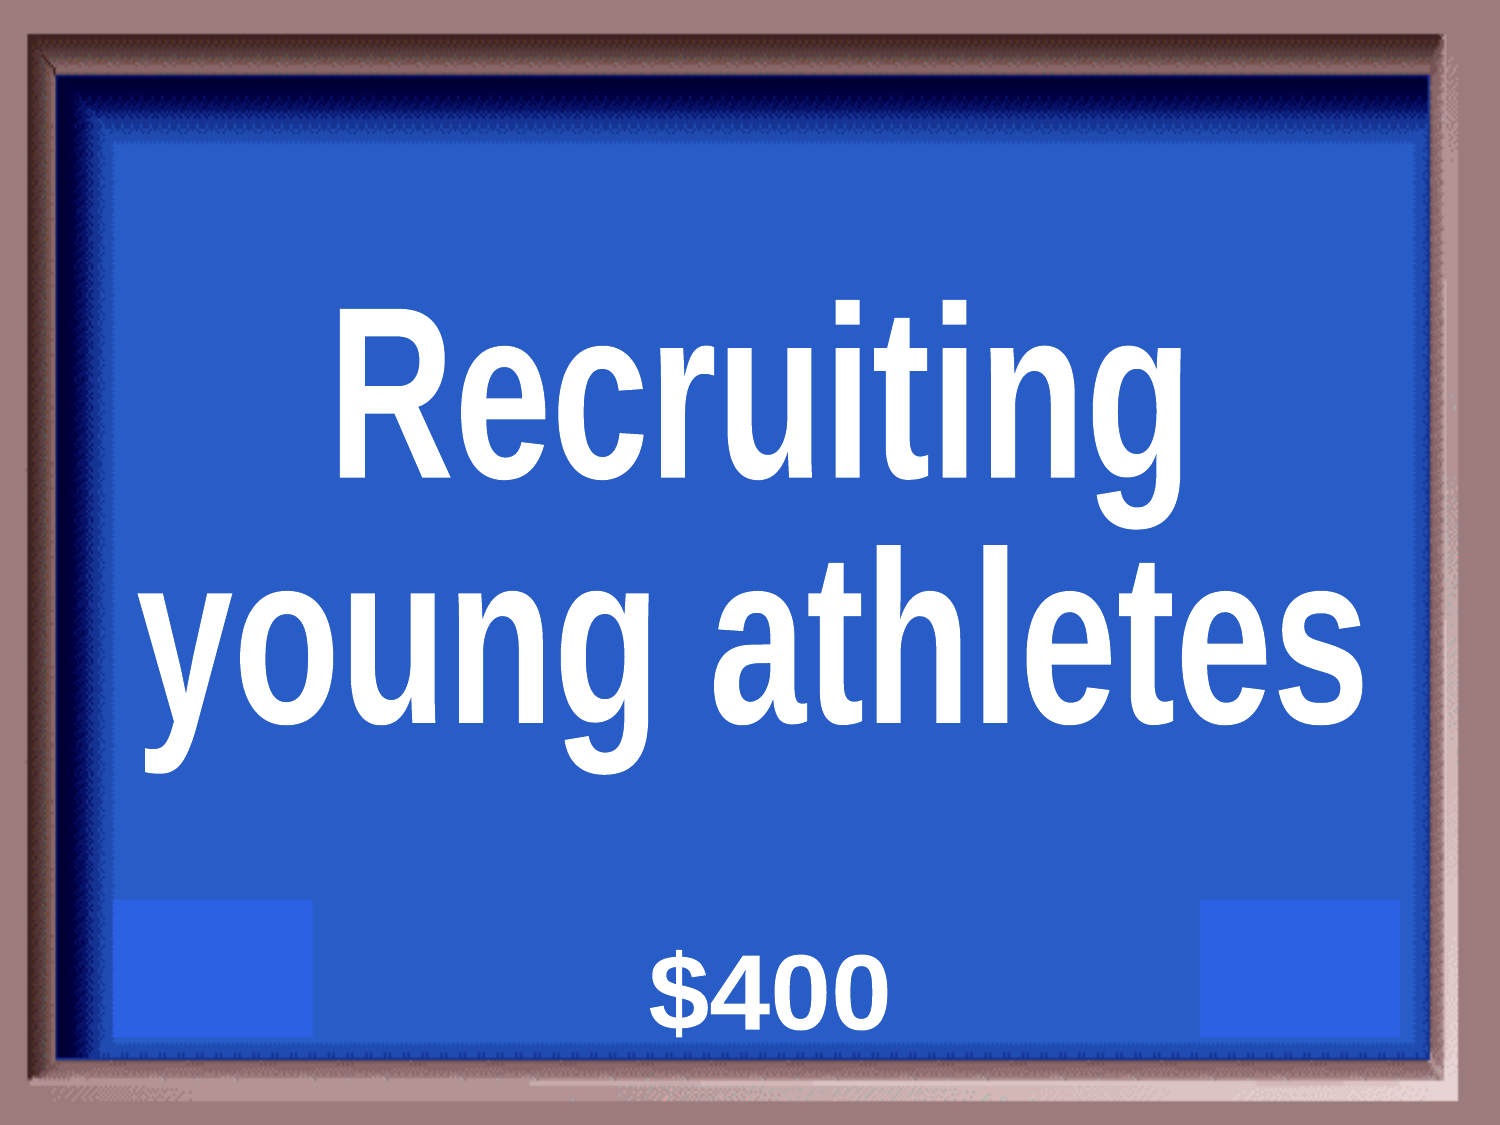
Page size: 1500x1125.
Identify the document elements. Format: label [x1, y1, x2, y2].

text_box [112, 899, 313, 1038]
picture [0, 0, 1500, 1125]
text_box [1200, 899, 1401, 1038]
